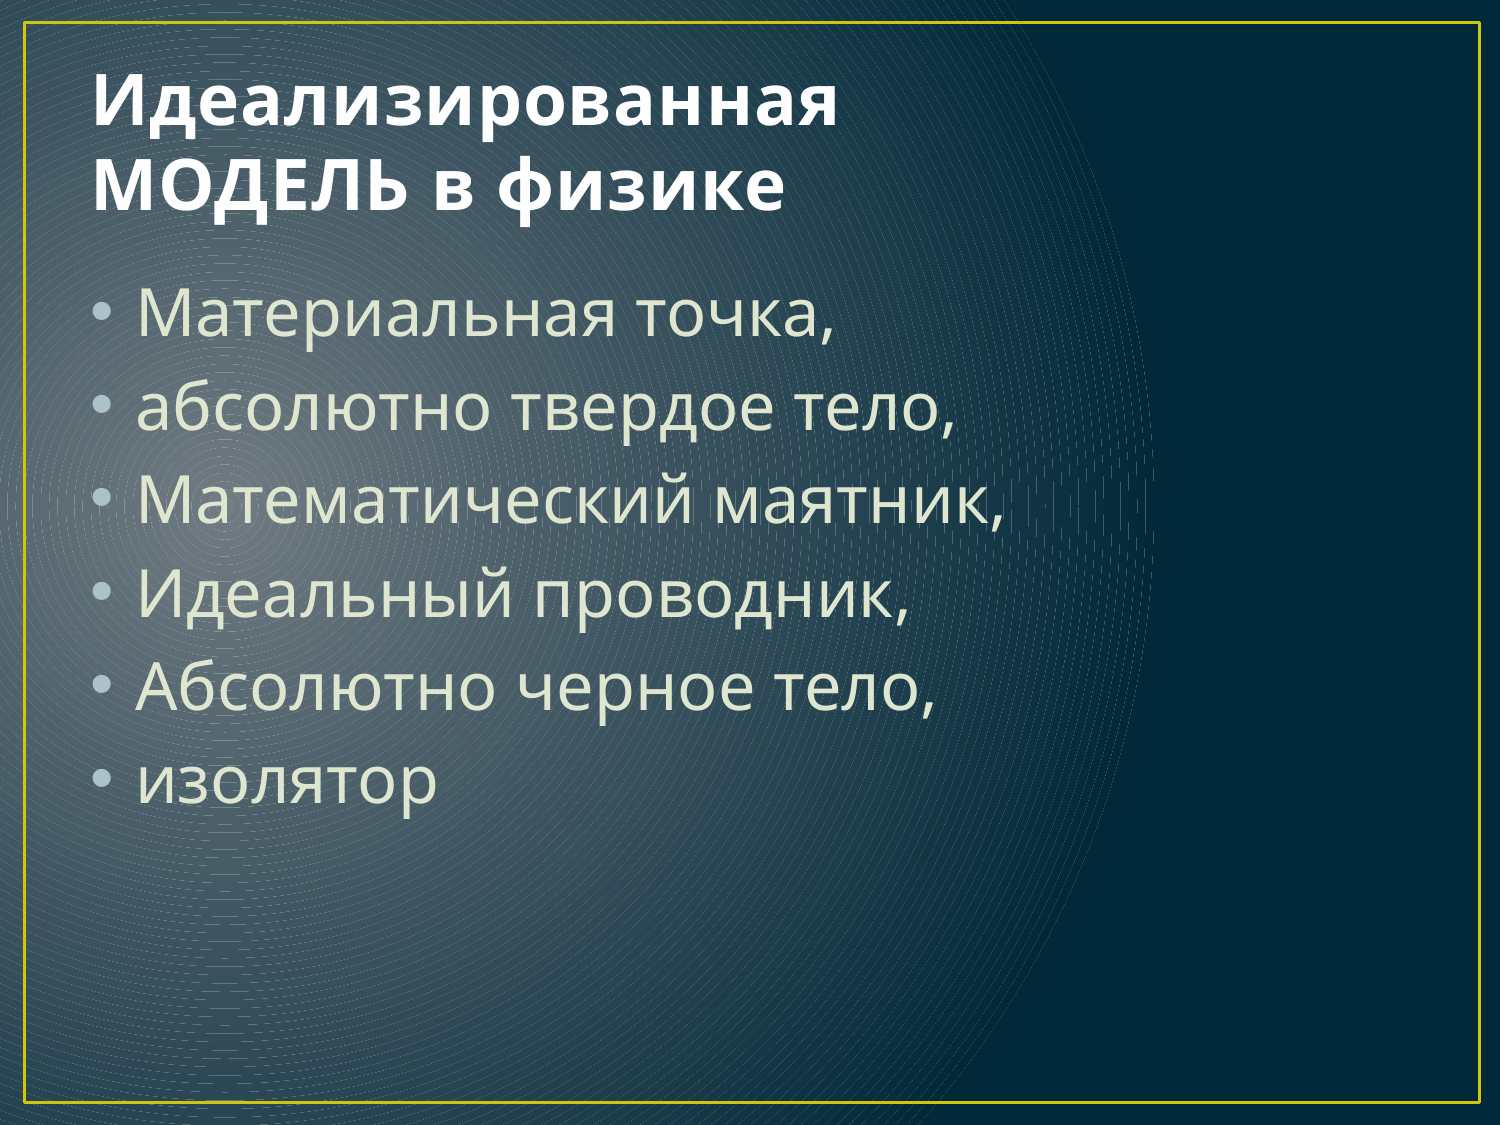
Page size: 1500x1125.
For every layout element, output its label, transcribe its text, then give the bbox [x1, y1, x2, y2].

list Материальная точка, абсолютно твердое тело, Математический маятник, Идеальный проводник, Абсолютно черное тело, изолятор [75, 262, 1425, 1005]
title Идеализированная МОДЕЛЬ в физике [75, 45, 1425, 233]
